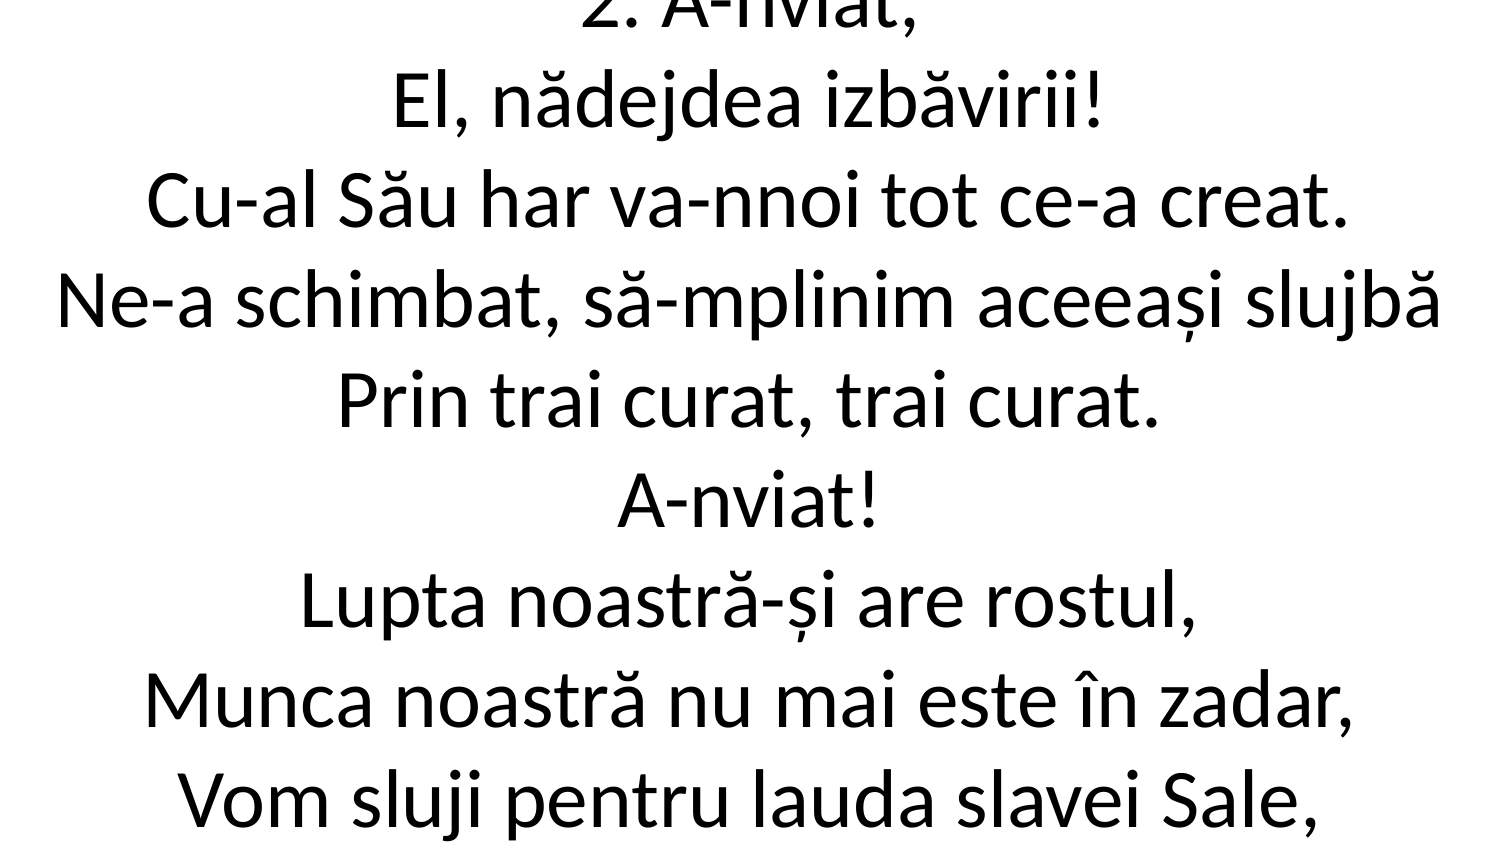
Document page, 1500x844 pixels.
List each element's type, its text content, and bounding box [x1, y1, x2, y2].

text_box 2. A-nviat, El, nădejdea izbăvirii! Cu-al Său har va-nnoi tot ce-a creat. Ne-a schimbat, să-mplinim aceeași slujbă Prin trai curat, trai curat. A-nviat! Lupta noastră-și are rostul, Munca noastră nu mai este în zadar, Vom sluji pentru lauda slavei Sale, Aleluia! Domnu-i viu! [40, 0, 1459, 844]
